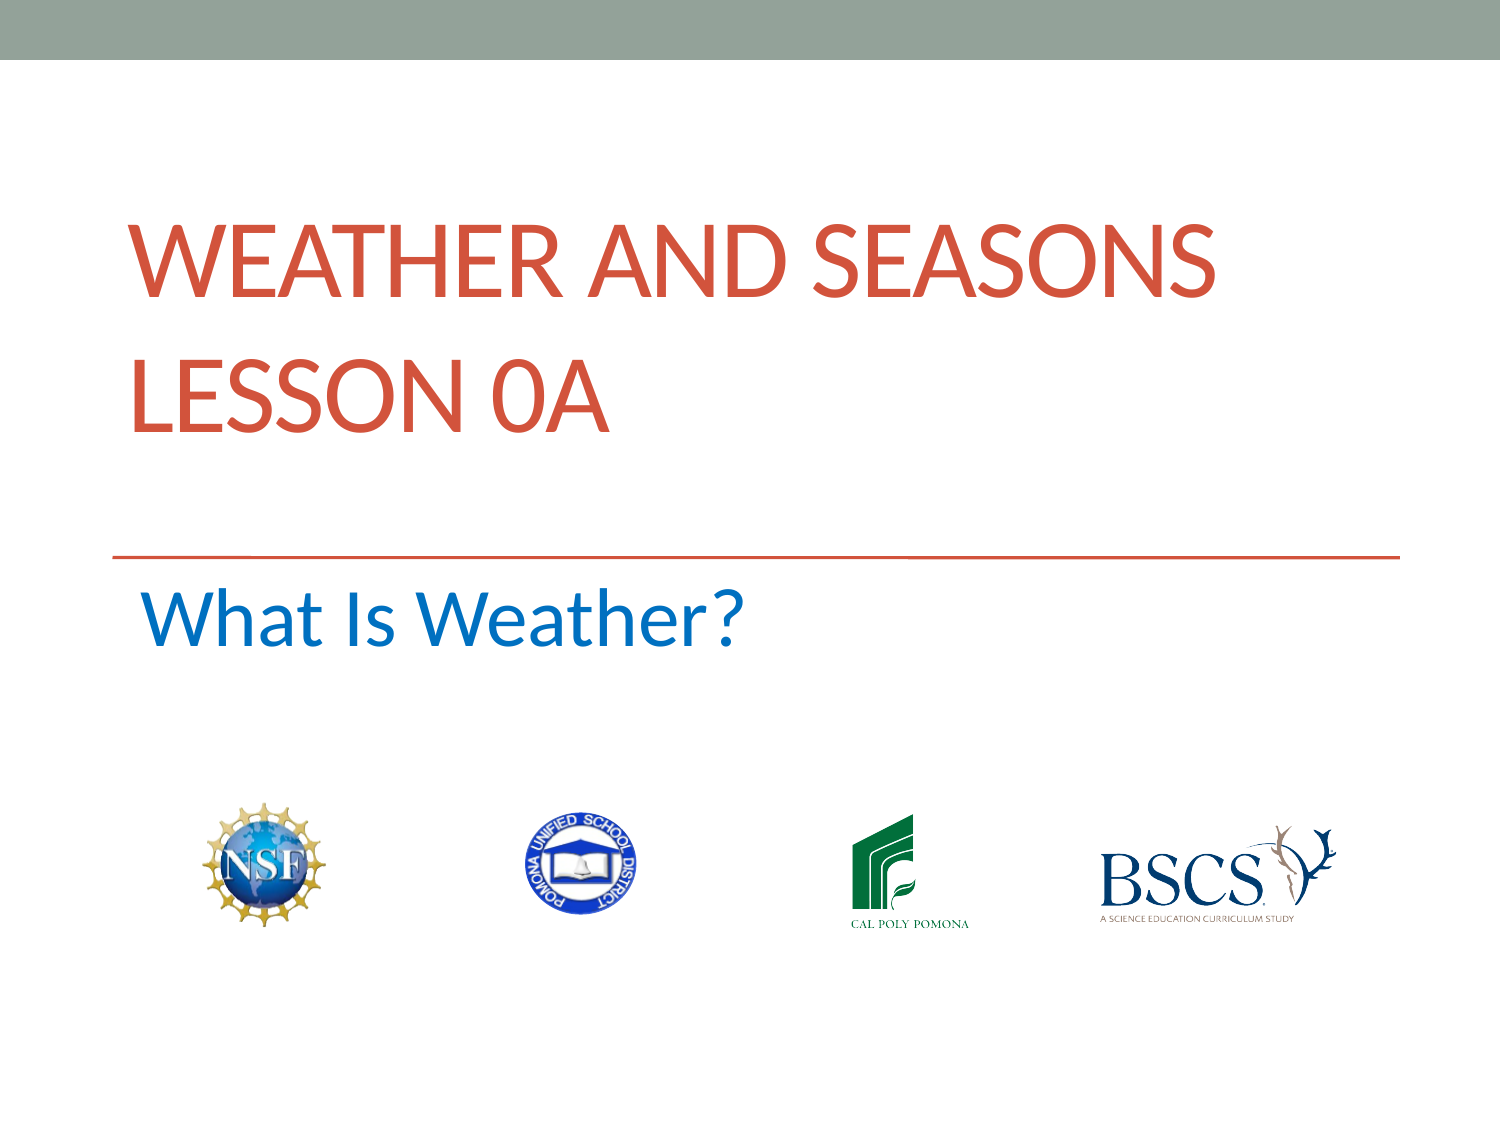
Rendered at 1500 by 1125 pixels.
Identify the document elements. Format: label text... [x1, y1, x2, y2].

picture [1099, 824, 1337, 922]
picture [524, 812, 637, 915]
picture [199, 799, 330, 930]
picture [849, 812, 971, 930]
title Weather and seasons Lesson 0a [112, 174, 1400, 463]
subtitle What Is Weather? [125, 575, 1400, 875]
